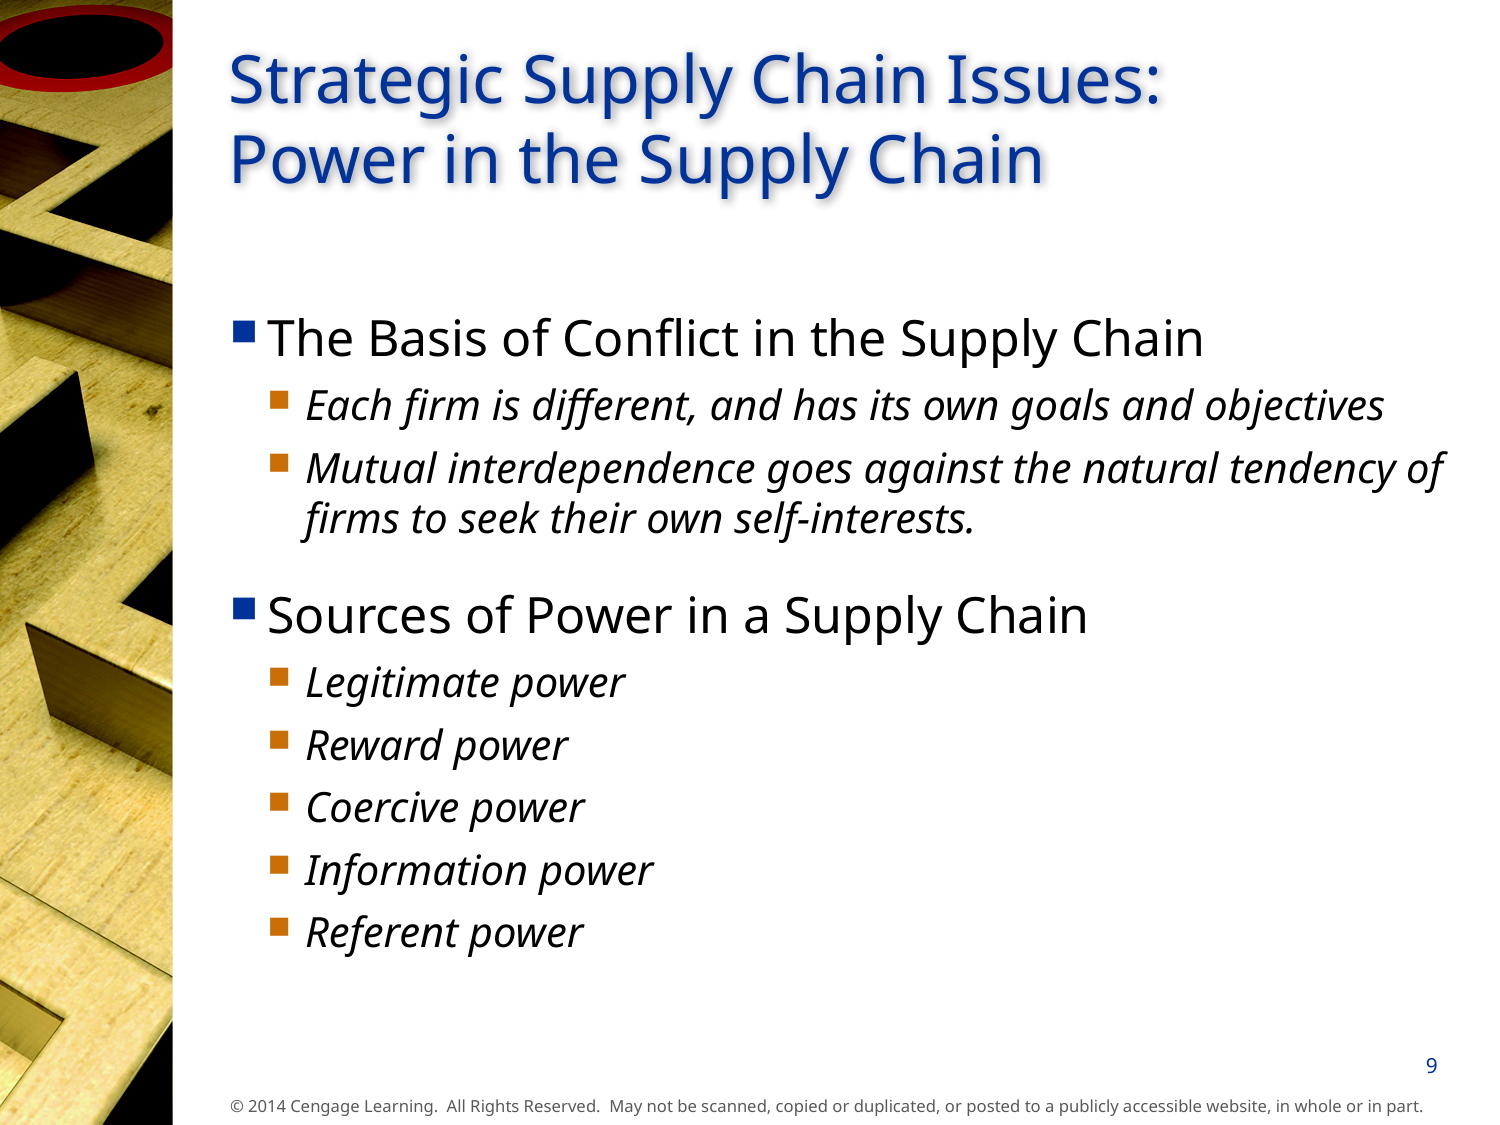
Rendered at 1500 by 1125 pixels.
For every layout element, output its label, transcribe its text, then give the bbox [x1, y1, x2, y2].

list The Basis of Conflict in the Supply Chain Each firm is different, and has its own goals and objectives Mutual interdependence goes against the natural tendency of firms to seek their own self-interests. Sources of Power in a Supply Chain Legitimate power Reward power Coercive power Information power Referent power [215, 212, 1478, 981]
title Strategic Supply Chain Issues: Power in the Supply Chain [213, 29, 1454, 213]
slide_number 9 [1386, 1037, 1478, 1097]
picture [0, 0, 173, 1125]
